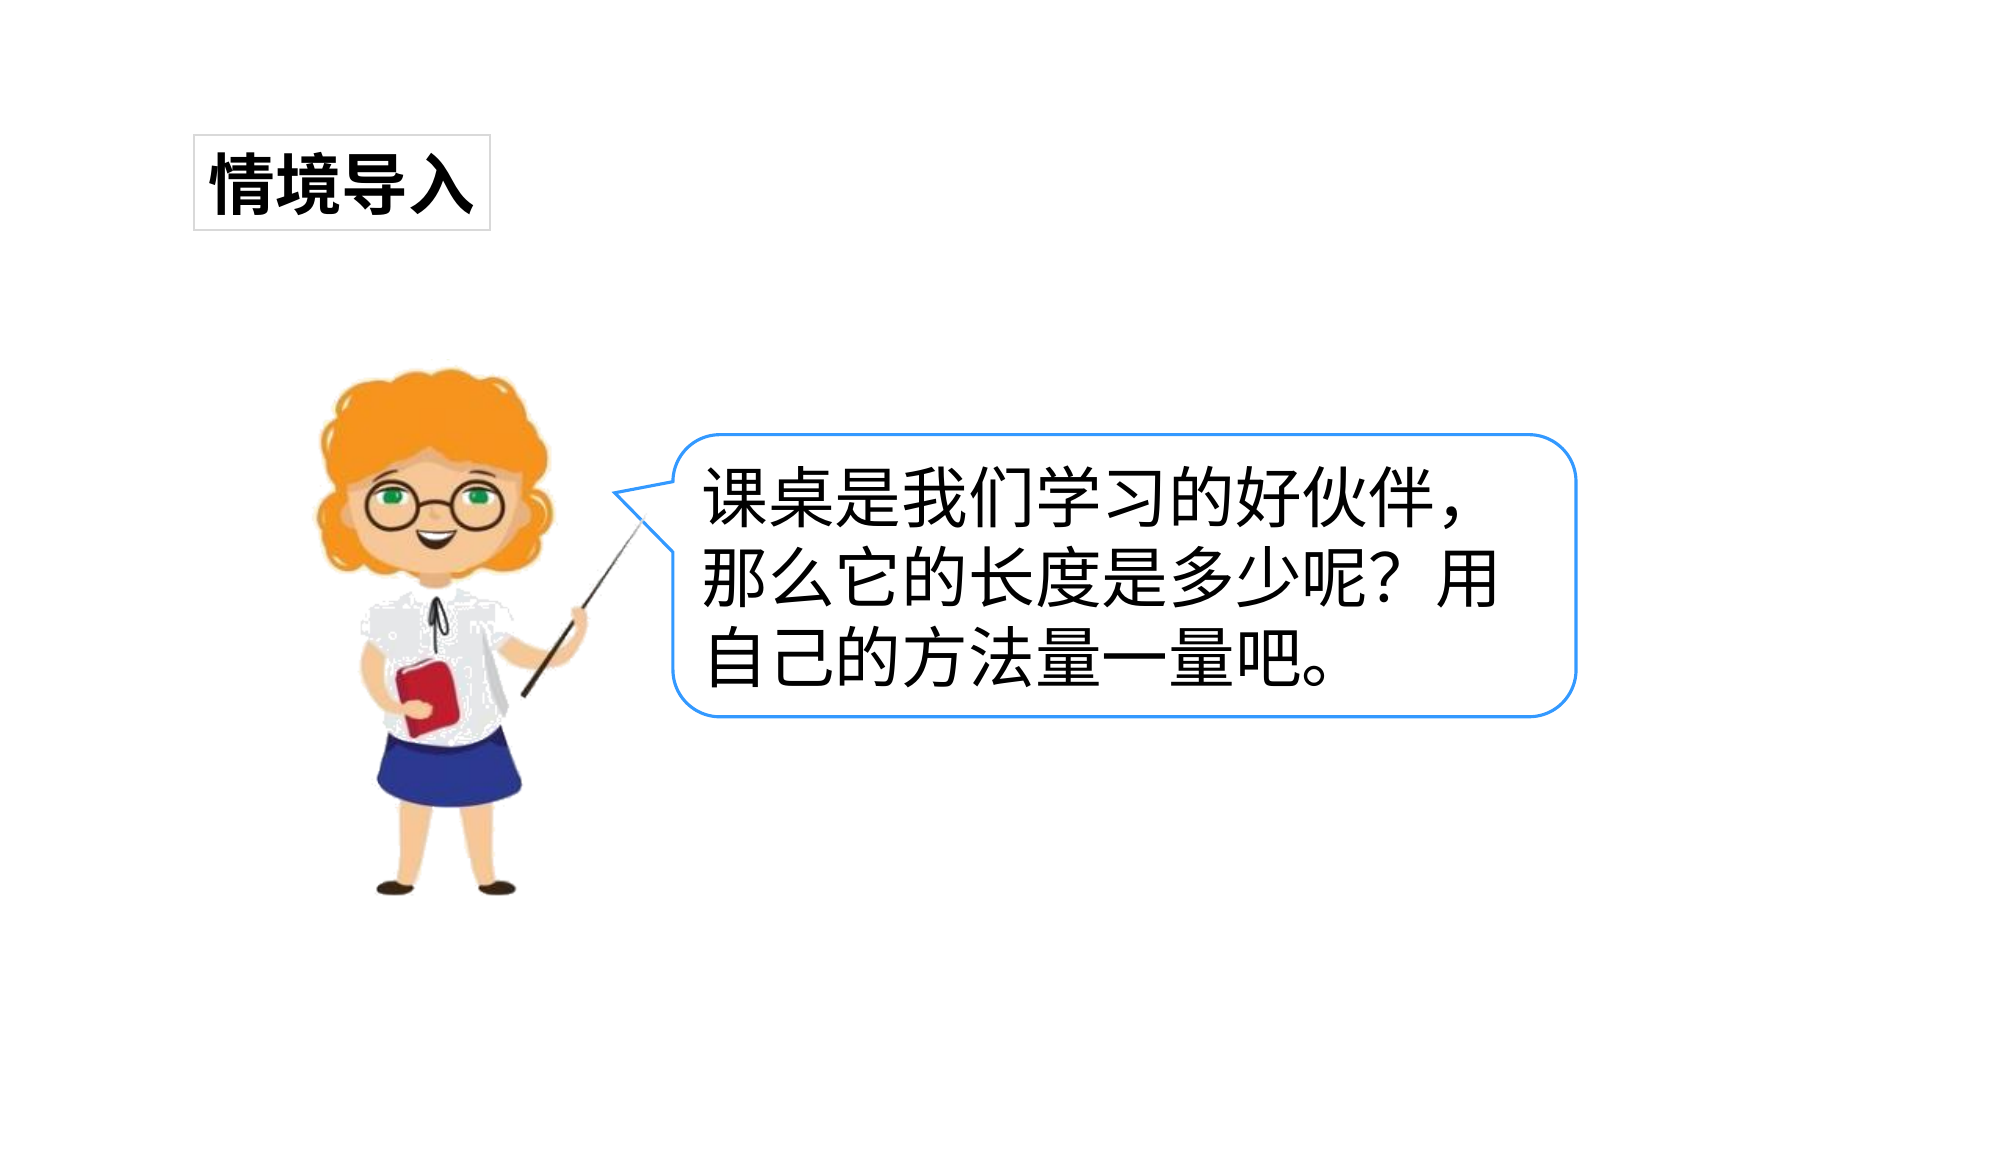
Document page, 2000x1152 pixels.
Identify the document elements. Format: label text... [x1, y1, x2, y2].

text_box 情境导入 [193, 135, 491, 230]
picture [295, 359, 649, 910]
text_box 课桌是我们学习的好伙伴，那么它的长度是多少呢？用自己的方法量一量吧。 [649, 434, 1577, 717]
